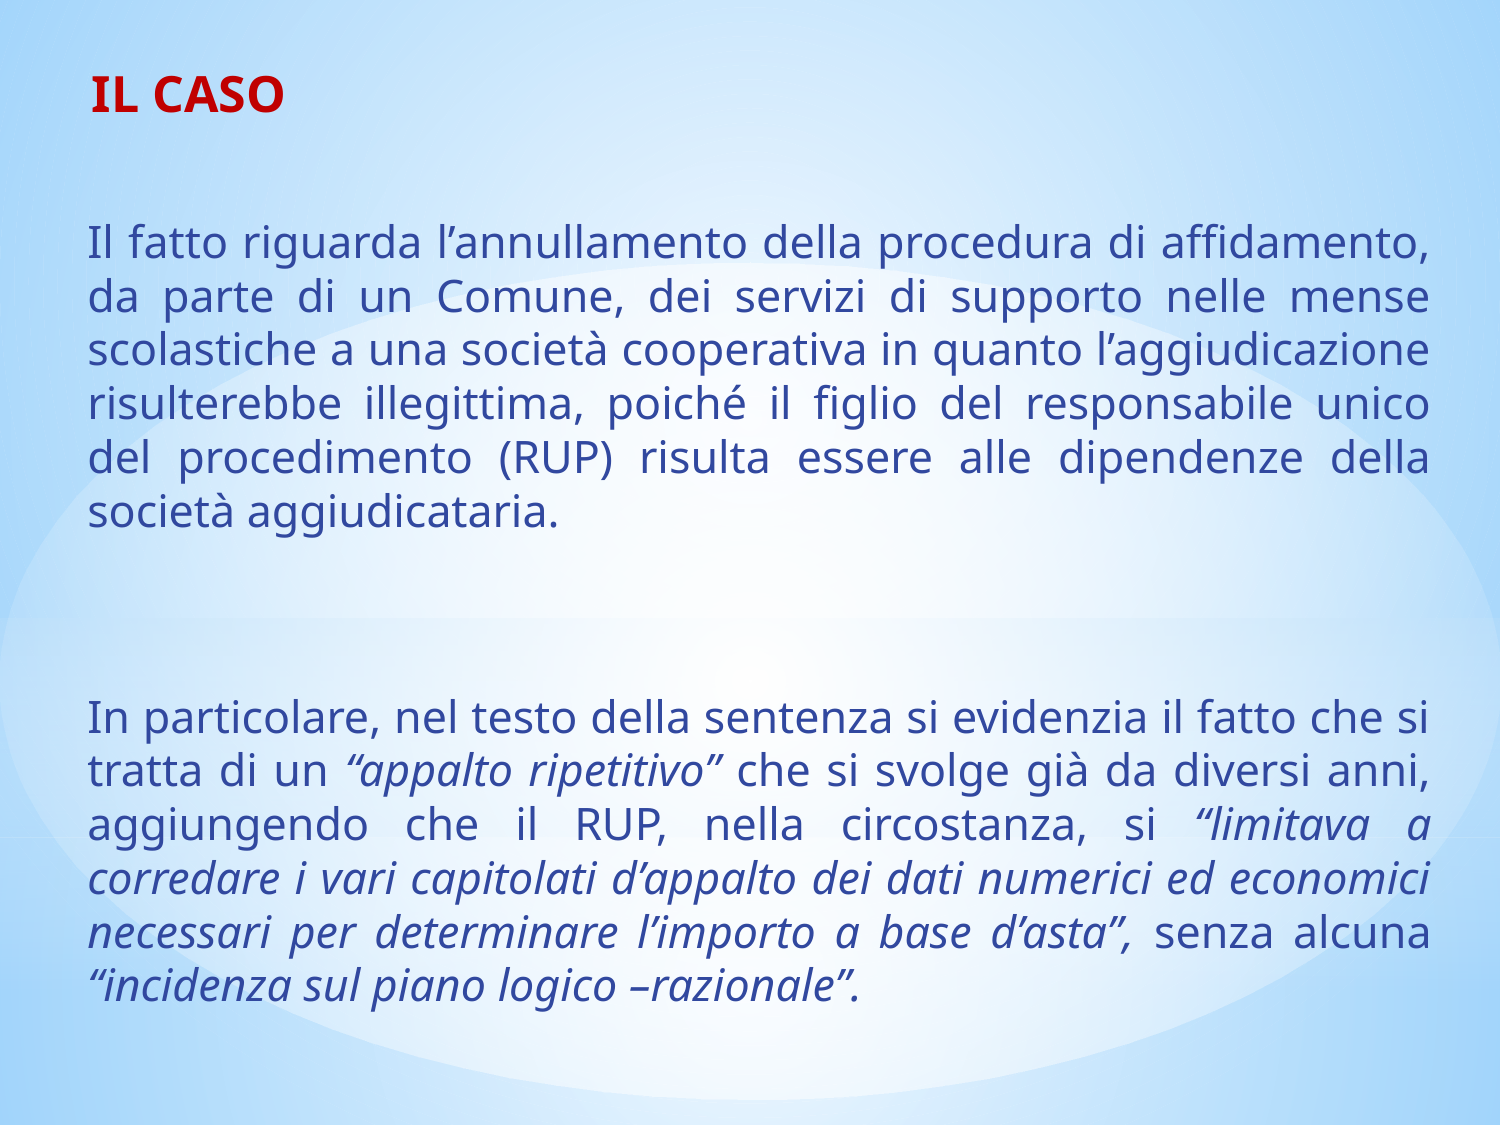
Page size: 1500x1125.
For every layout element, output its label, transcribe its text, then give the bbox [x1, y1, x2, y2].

list Il fatto riguarda l’annullamento della procedura di affidamento, da parte di un Comune, dei servizi di supporto nelle mense scolastiche a una società cooperativa in quanto l’aggiudicazione risulterebbe illegittima, poiché il figlio del responsabile unico del procedimento (RUP) risulta essere alle dipendenze della società aggiudicataria. In particolare, nel testo della sentenza si evidenzia il fatto che si tratta di un “appalto ripetitivo” che si svolge già da diversi anni, aggiungendo che il RUP, nella circostanza, si “limitava a corredare i vari capitolati d’appalto dei dati numerici ed economici necessari per determinare l’importo a base d’asta”, senza alcuna “incidenza sul piano logico –razionale”. [64, 137, 1447, 1024]
title IL CASO [76, 54, 1145, 149]
